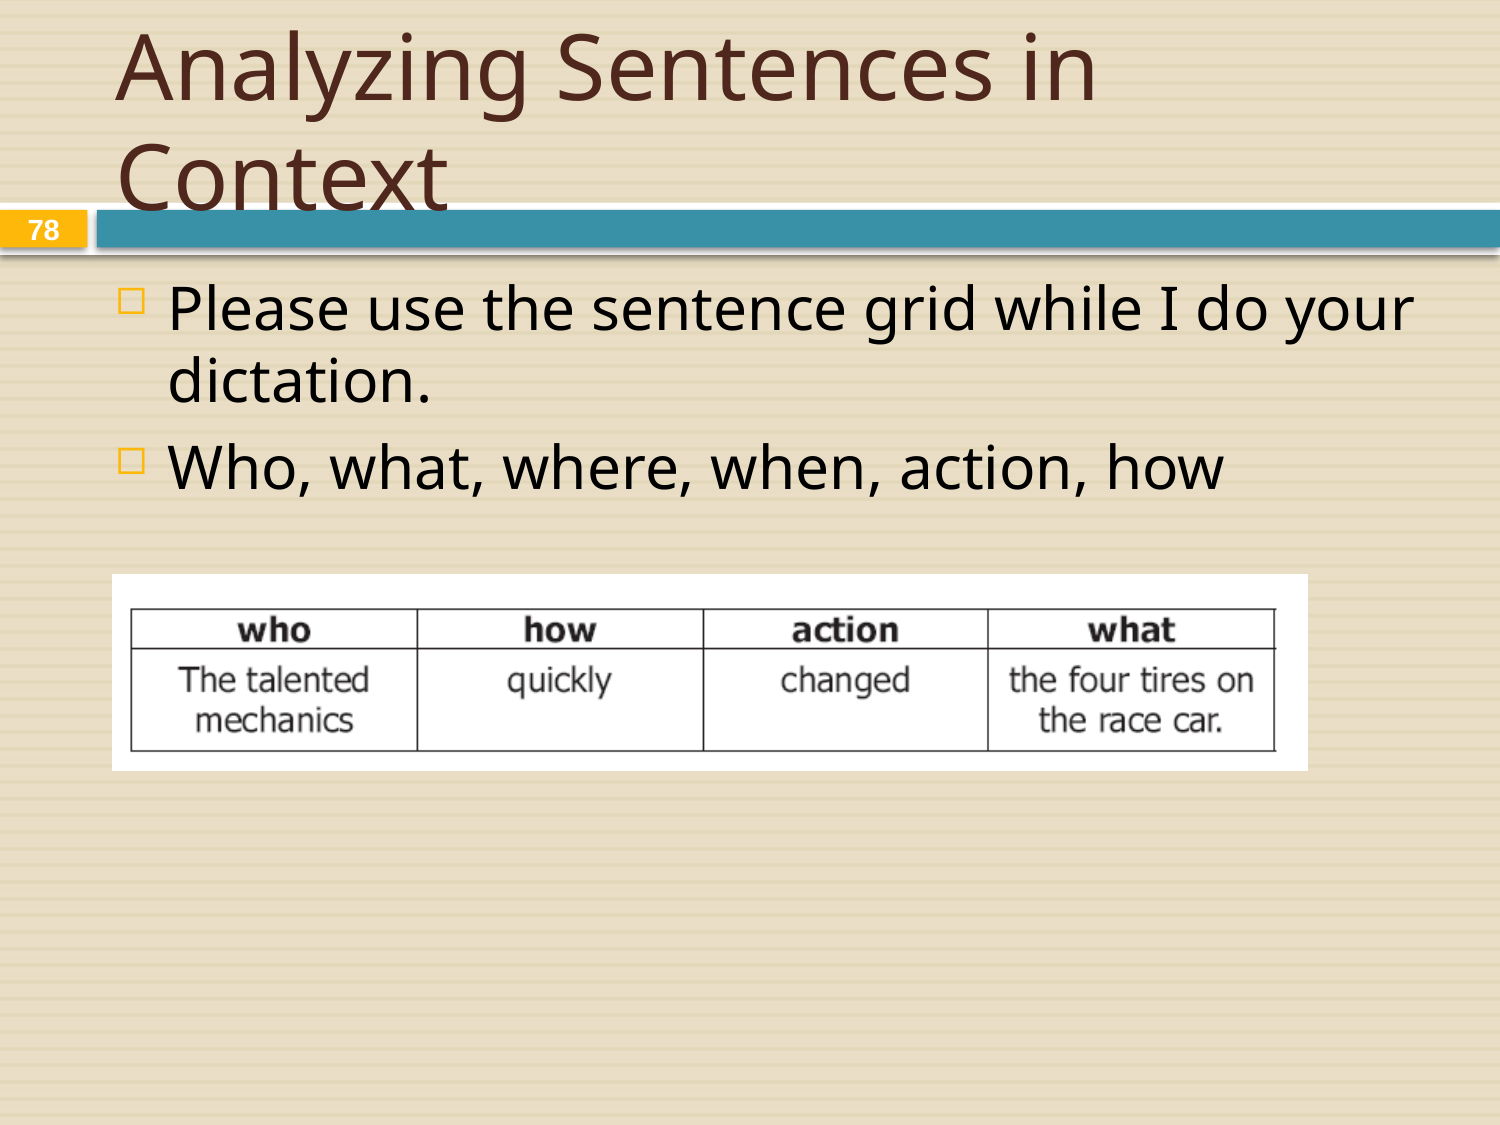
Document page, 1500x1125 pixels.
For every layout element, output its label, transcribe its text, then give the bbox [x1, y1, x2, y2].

list Please use the sentence grid while I do your dictation. Who, what, where, when, action, how [100, 262, 1439, 1001]
slide_number 78 [0, 208, 88, 249]
title Analyzing Sentences in Context [100, 37, 1439, 201]
picture [112, 574, 1309, 771]
